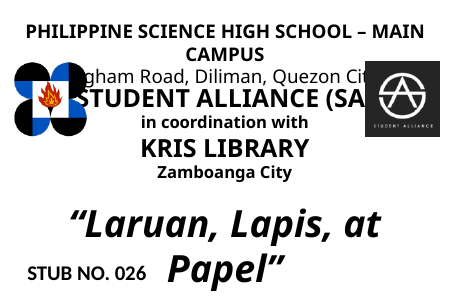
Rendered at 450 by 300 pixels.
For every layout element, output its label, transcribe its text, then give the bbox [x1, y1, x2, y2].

picture [12, 60, 88, 137]
text_box “Laruan, Lapis, at Papel” [0, 192, 450, 298]
picture [364, 60, 441, 137]
text_box STUDENT ALLIANCE (SA) in coordination with KRIS LIBRARY Zamboanga City [0, 74, 450, 190]
text_box STUB NO. 026 [12, 252, 218, 292]
text_box PHILIPPINE SCIENCE HIGH SCHOOL – MAIN CAMPUS Agham Road, Diliman, Quezon City [0, 12, 450, 74]
